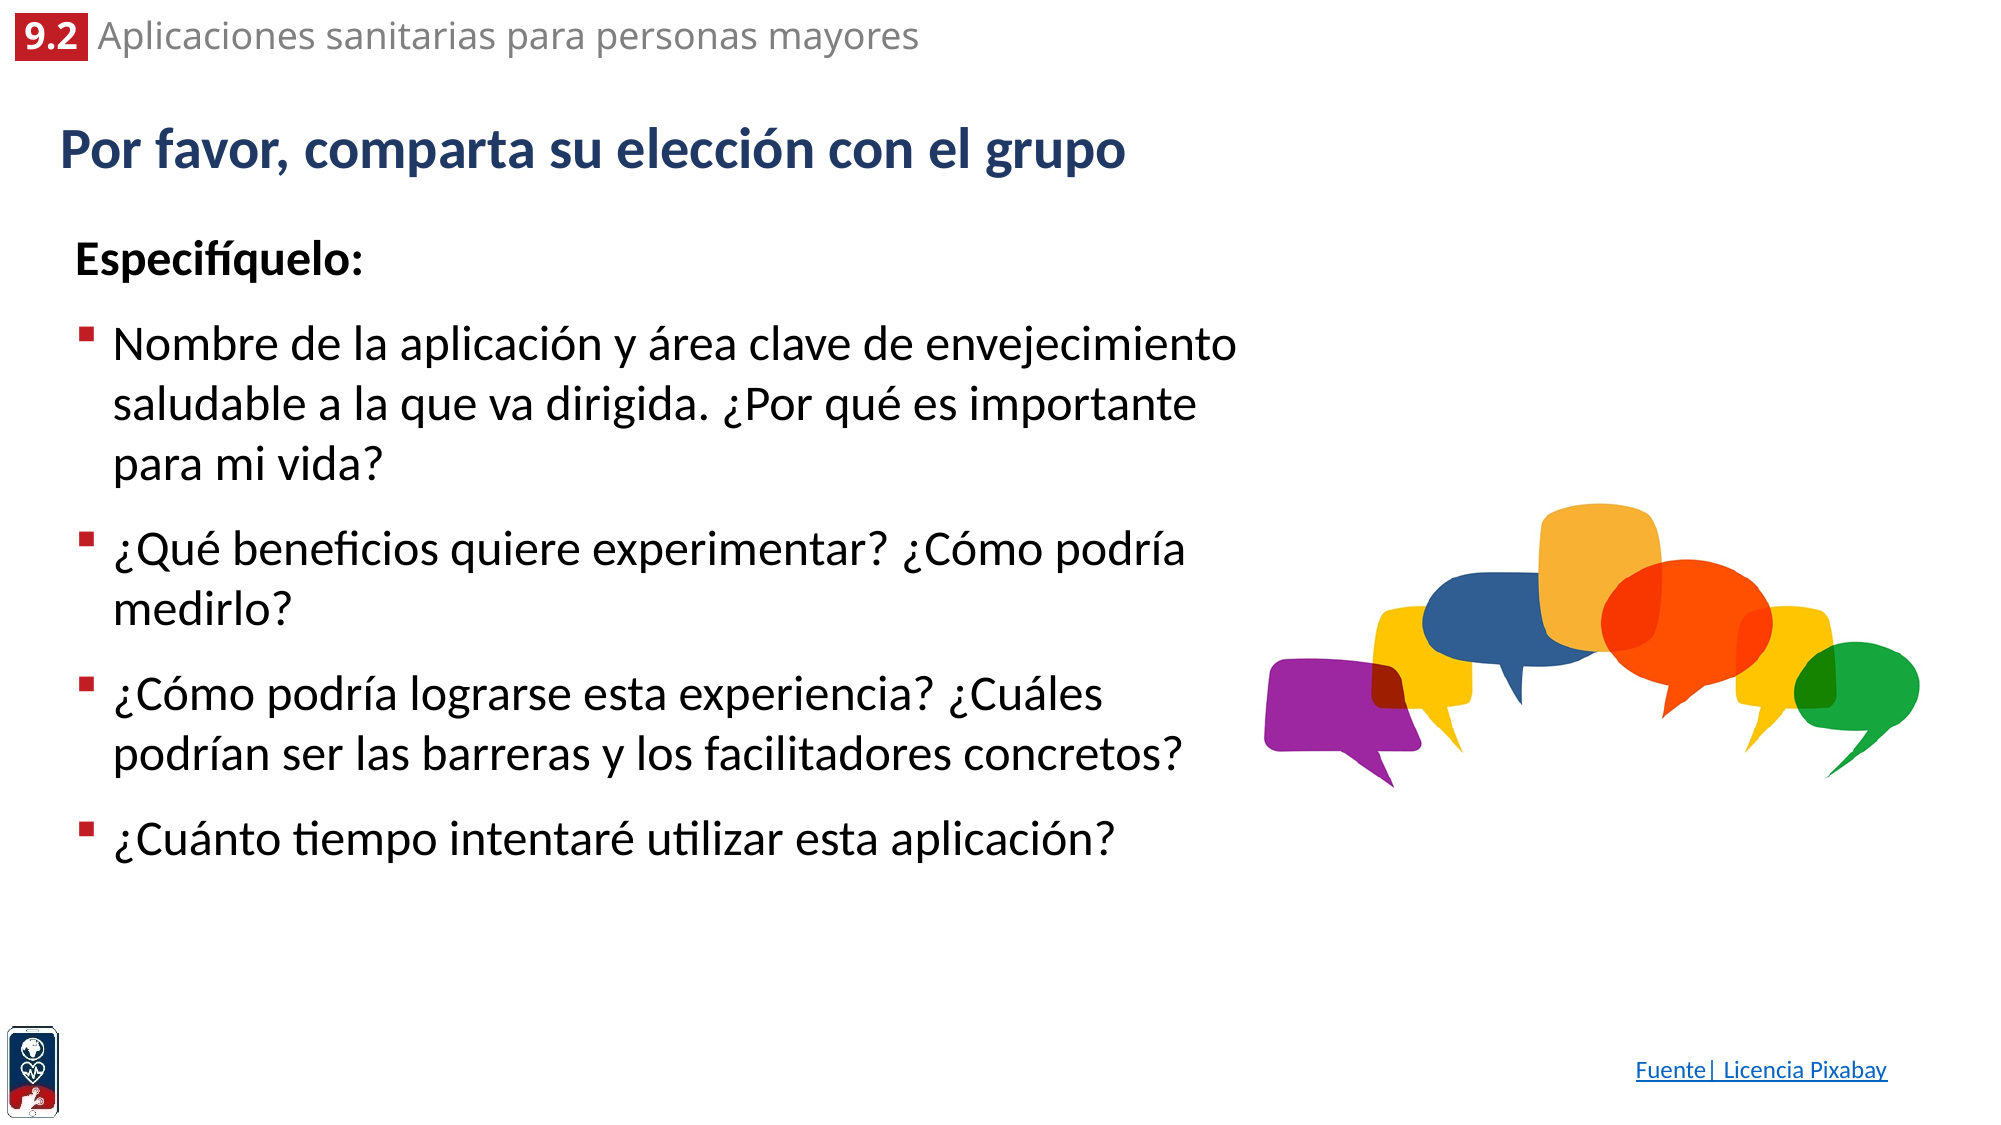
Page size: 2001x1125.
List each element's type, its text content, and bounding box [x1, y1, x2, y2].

picture [1239, 478, 1948, 952]
list Especifíquelo: Nombre de la aplicación y área clave de envejecimiento saludable a la que va dirigida. ¿Por qué es importante para mi vida? ¿Qué beneficios quiere experimentar? ¿Cómo podría medirlo? ¿Cómo podría lograrse esta experiencia? ¿Cuáles podrían ser las barreras y los facilitadores concretos? ¿Cuánto tiempo intentaré utilizar esta aplicación? [60, 217, 1263, 1016]
title Por favor, comparta su elección con el grupo [45, 99, 1860, 199]
text_box Fuente| Licencia Pixabay [1506, 1046, 1903, 1091]
picture [7, 1026, 59, 1118]
